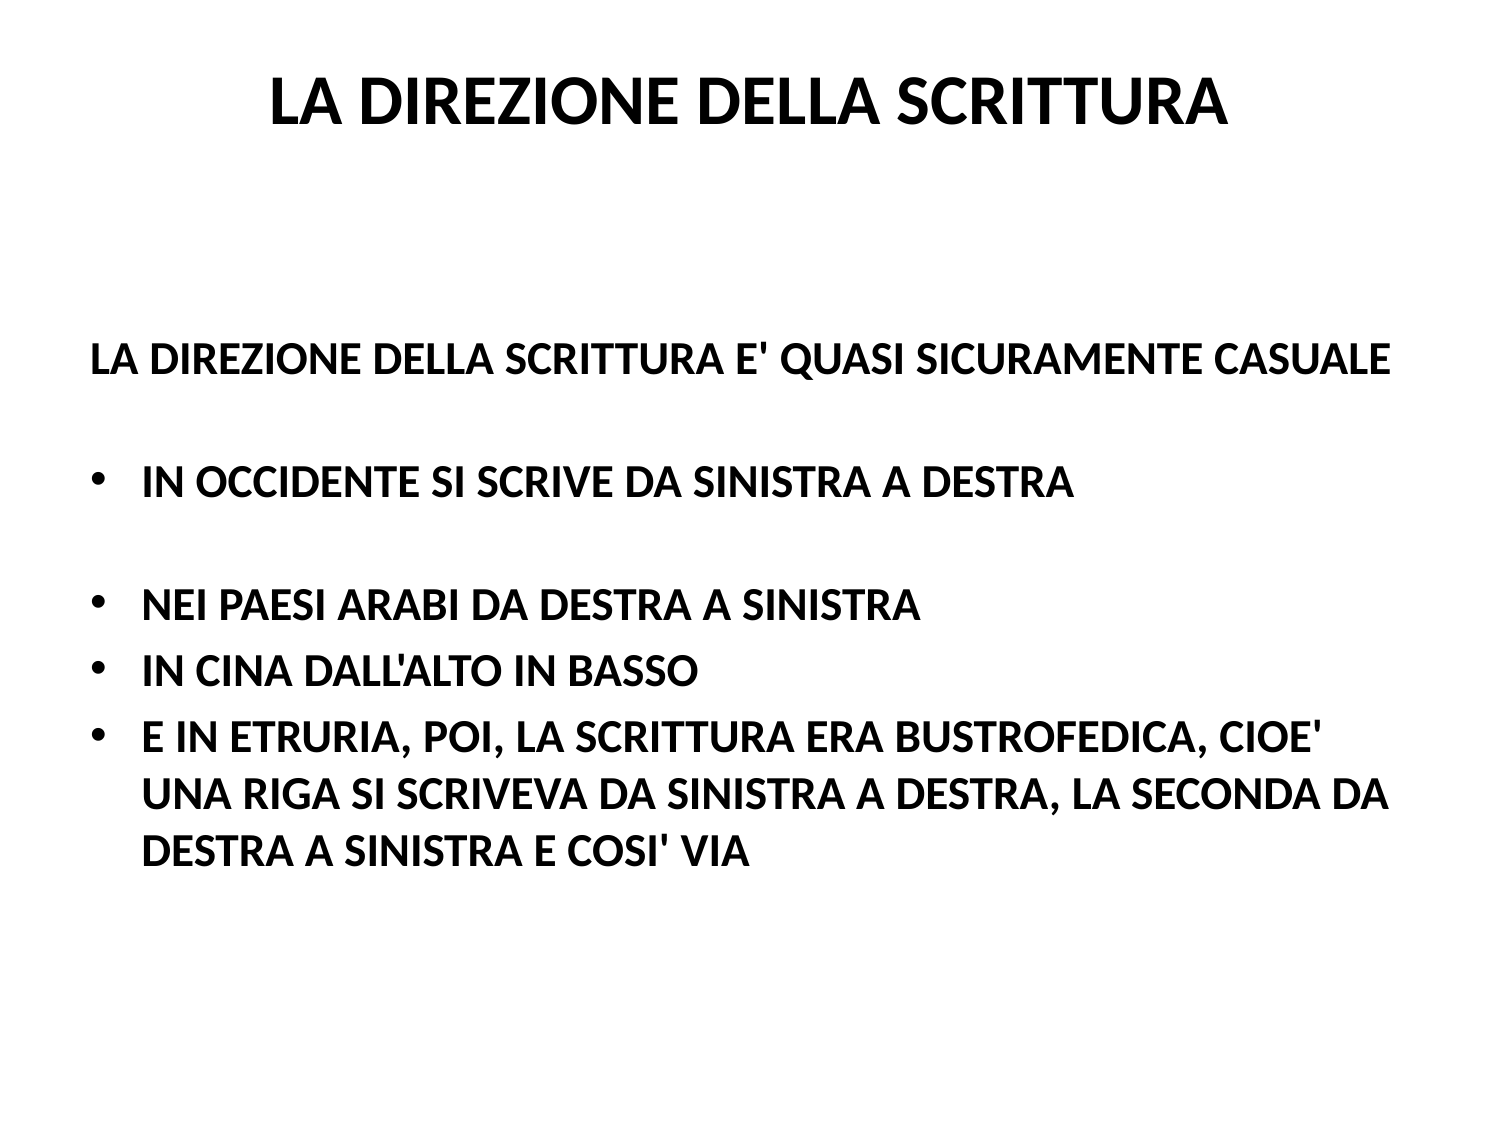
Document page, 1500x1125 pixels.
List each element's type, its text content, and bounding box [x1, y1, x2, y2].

title LA DIREZIONE DELLA SCRITTURA [75, 45, 1425, 233]
list LA DIREZIONE DELLA SCRITTURA E' QUASI SICURAMENTE CASUALE IN OCCIDENTE SI SCRIVE DA SINISTRA A DESTRA NEI PAESI ARABI DA DESTRA A SINISTRA IN CINA DALL'ALTO IN BASSO E IN ETRURIA, POI, LA SCRITTURA ERA BUSTROFEDICA, CIOE' UNA RIGA SI SCRIVEVA DA SINISTRA A DESTRA, LA SECONDA DA DESTRA A SINISTRA E COSI' VIA [75, 262, 1425, 1005]
